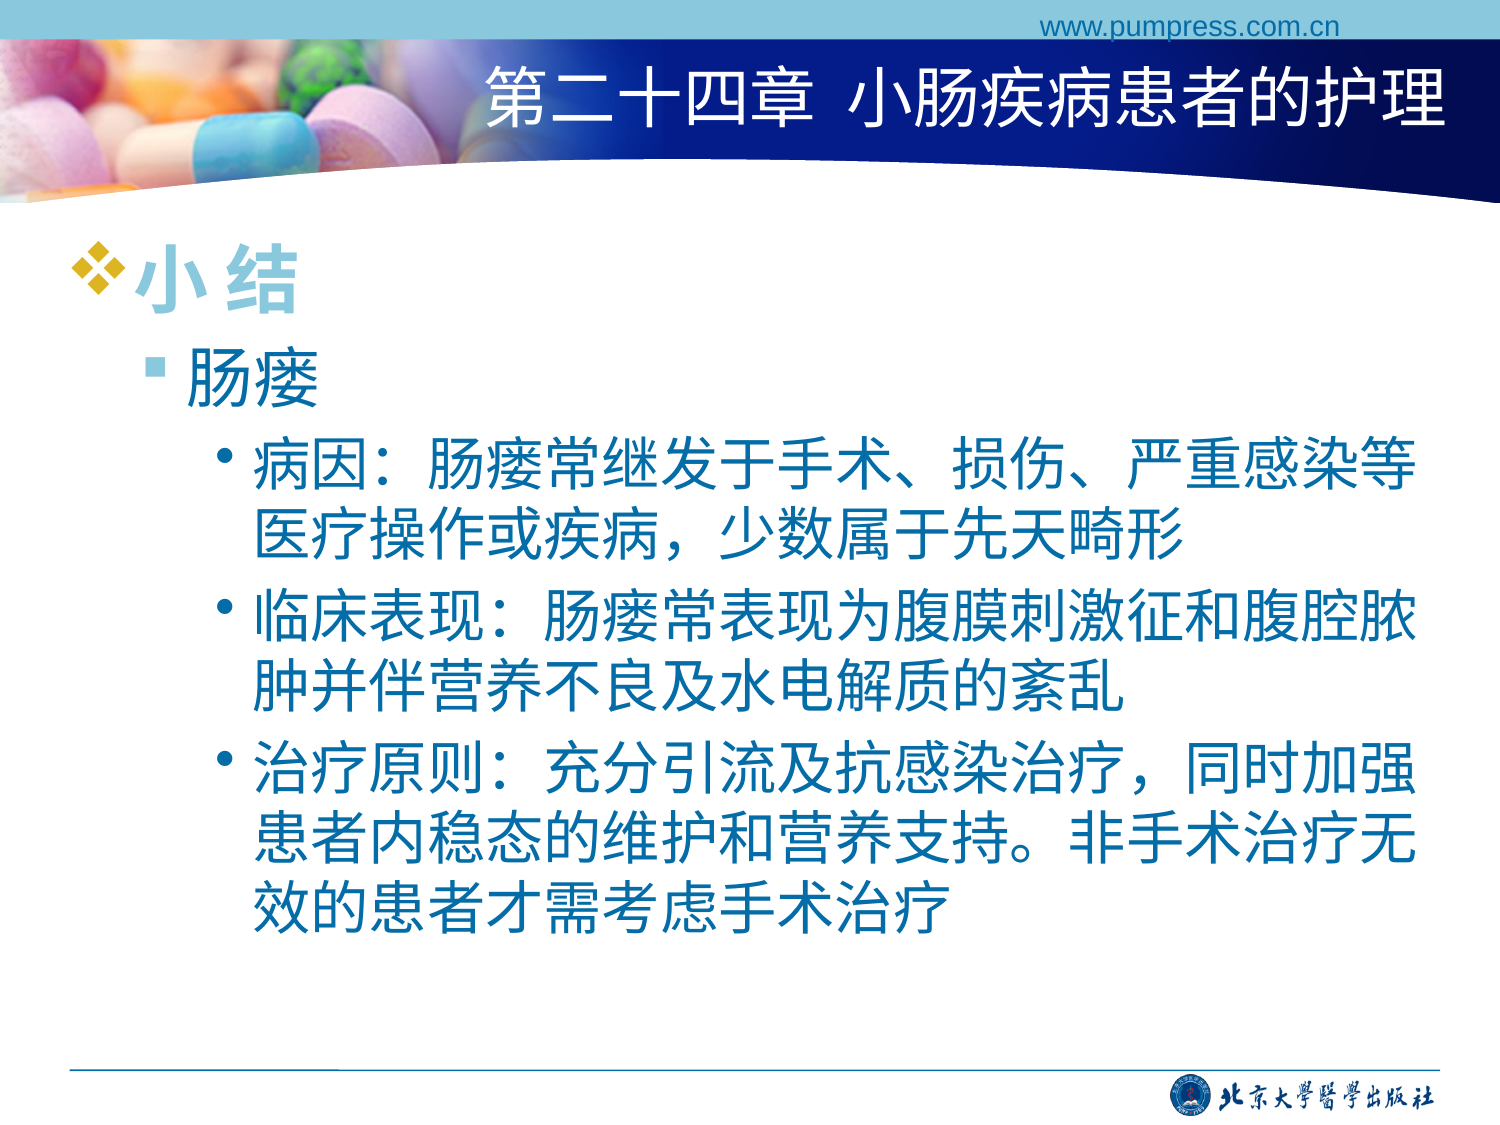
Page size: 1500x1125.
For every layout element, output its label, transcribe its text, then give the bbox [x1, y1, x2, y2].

picture [1170, 1074, 1436, 1118]
picture [0, 40, 1500, 203]
list 小 结 肠瘘 病因：肠瘘常继发于手术、损伤、严重感染等医疗操作或疾病，少数属于先天畸形 临床表现：肠瘘常表现为腹膜刺激征和腹腔脓肿并伴营养不良及水电解质的紊乱 治疗原则：充分引流及抗感染治疗，同时加强患者内稳态的维护和营养支持。非手术治疗无效的患者才需考虑手术治疗 [49, 224, 1463, 1026]
slide_number www.pumpress.com.cn [1025, 0, 1463, 38]
title 第二十四章 小肠疾病患者的护理 [137, 49, 1463, 143]
